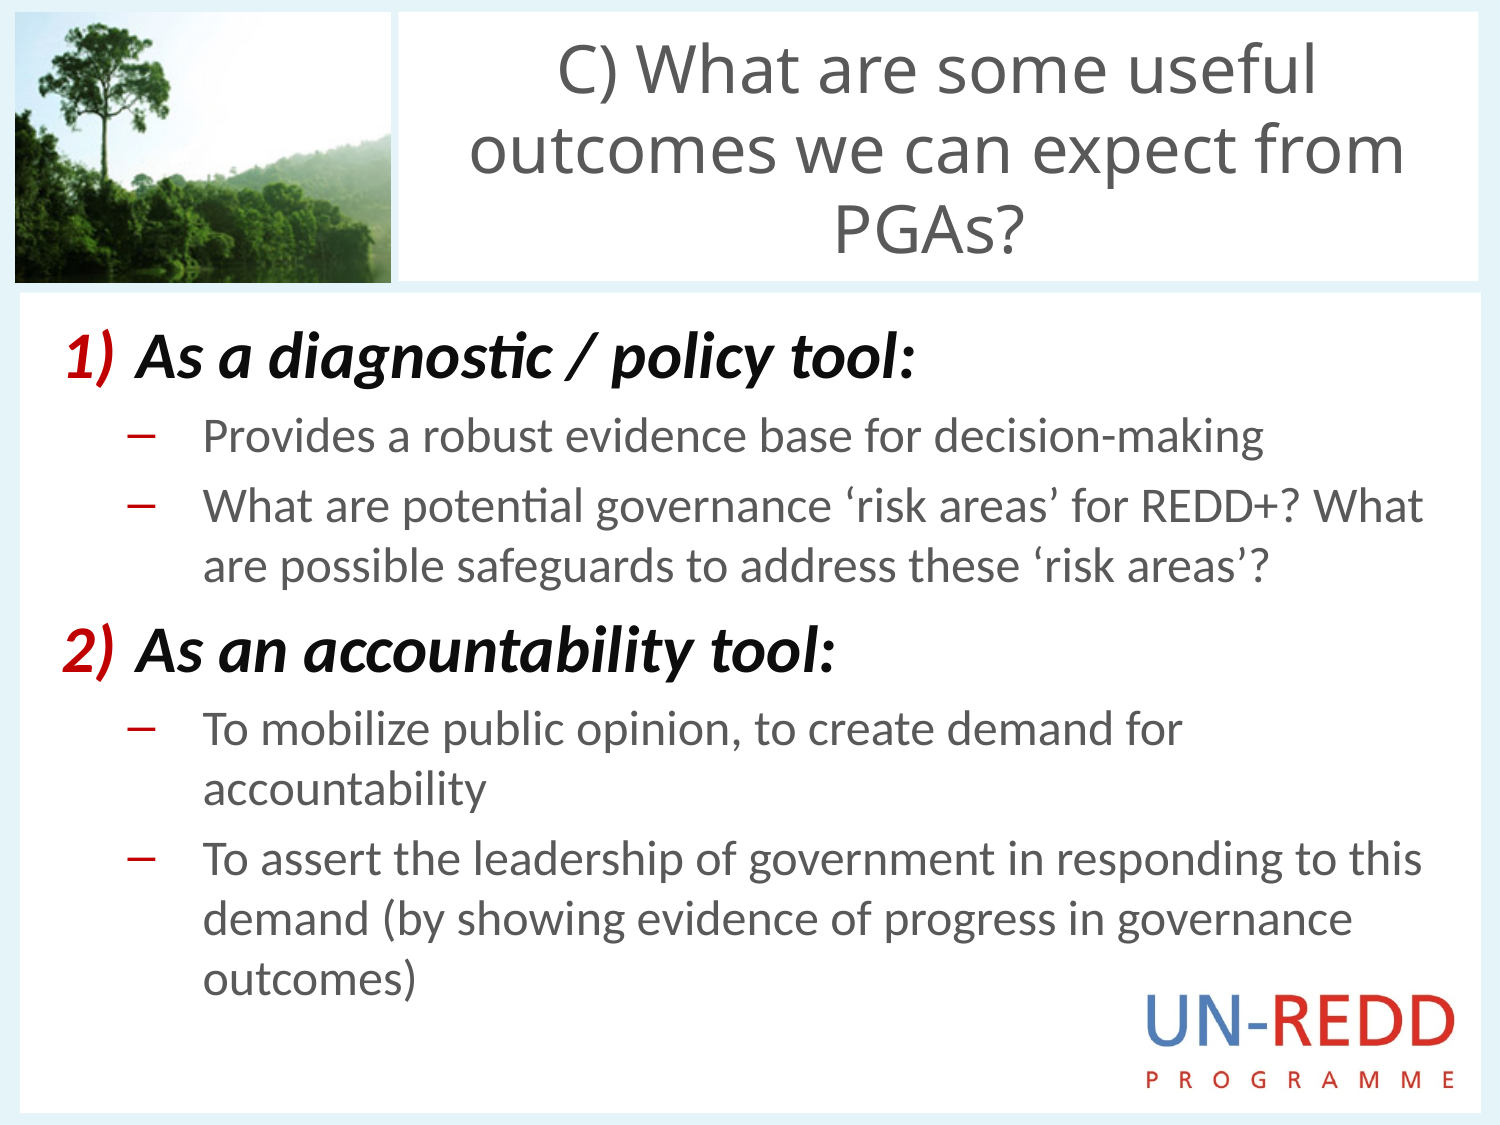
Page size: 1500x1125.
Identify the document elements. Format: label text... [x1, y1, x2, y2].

picture [15, 12, 391, 283]
picture [1127, 1067, 1463, 1106]
title C) What are some useful outcomes we can expect from PGAs? [400, 21, 1475, 274]
list As a diagnostic / policy tool: Provides a robust evidence base for decision-making What are potential governance ‘risk areas’ for REDD+? What are possible safeguards to address these ‘risk areas’? As an accountability tool: To mobilize public opinion, to create demand for accountability To assert the leadership of government in responding to this demand (by showing evidence of progress in governance outcomes) [46, 304, 1477, 1067]
